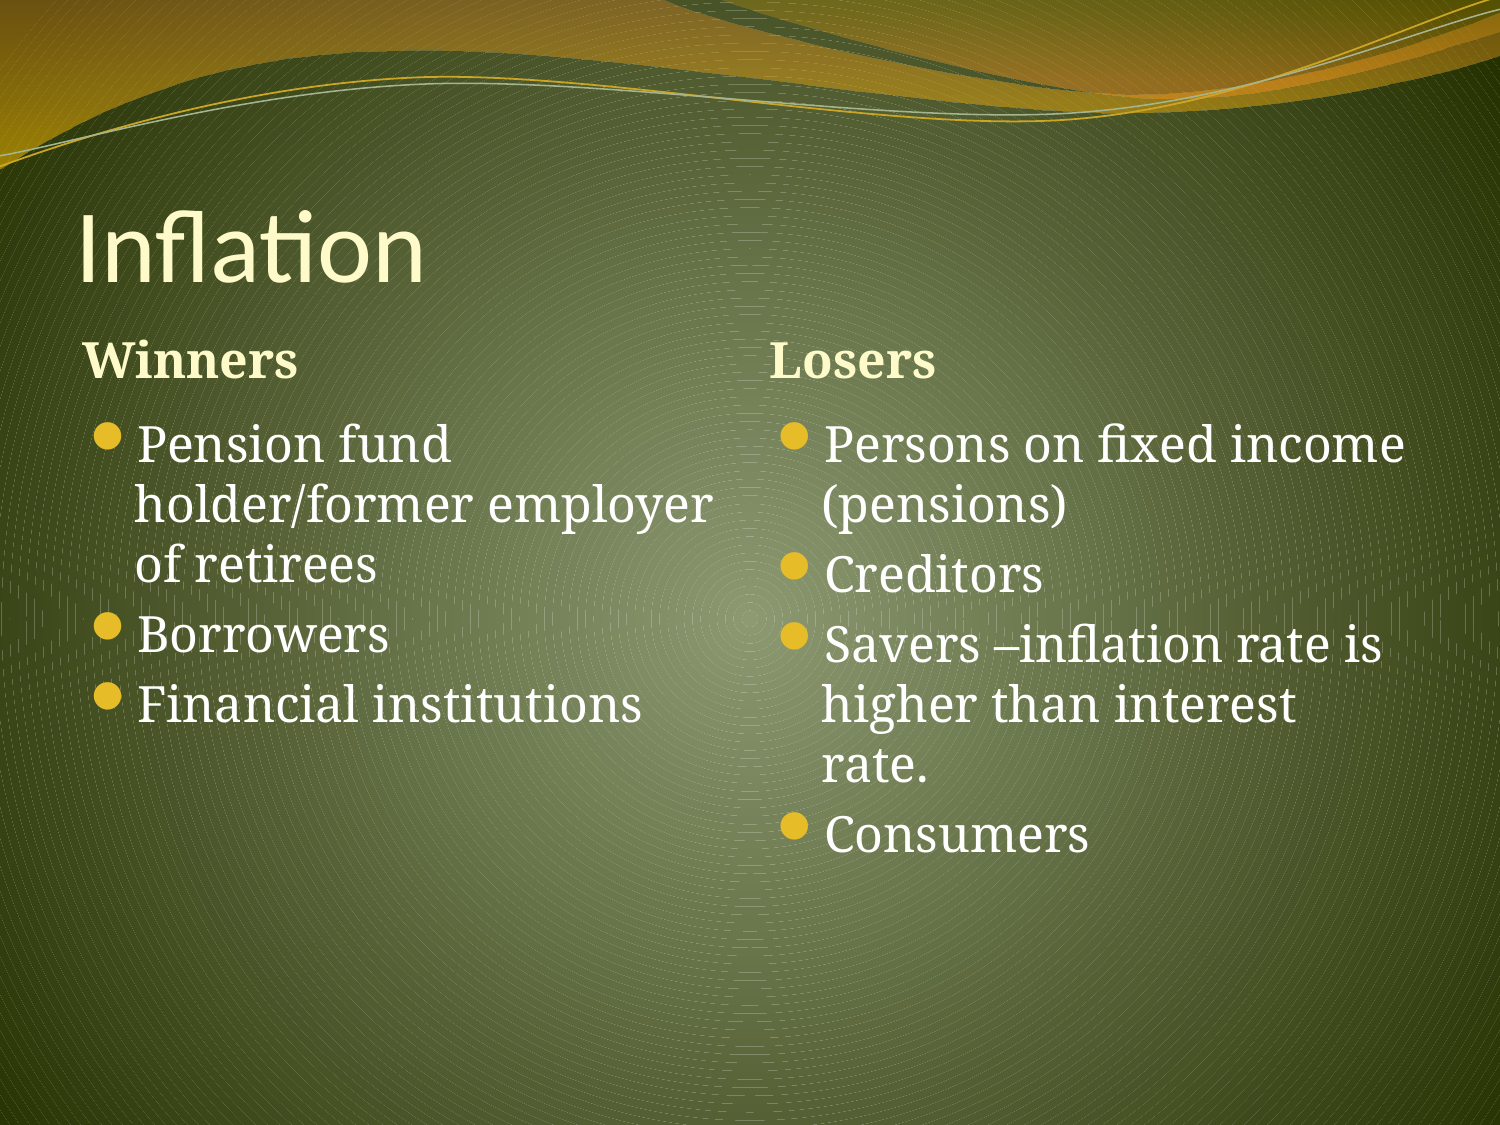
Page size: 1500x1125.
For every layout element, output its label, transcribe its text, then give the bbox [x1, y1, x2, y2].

list Pension fund holder/former employer of retirees Borrowers Financial institutions [75, 412, 738, 1044]
list Persons on fixed income (pensions) Creditors Savers –inflation rate is higher than interest rate. Consumers [761, 412, 1425, 1044]
list Losers [761, 305, 1425, 412]
list Winners [75, 304, 738, 412]
title Inflation [75, 115, 1425, 303]
